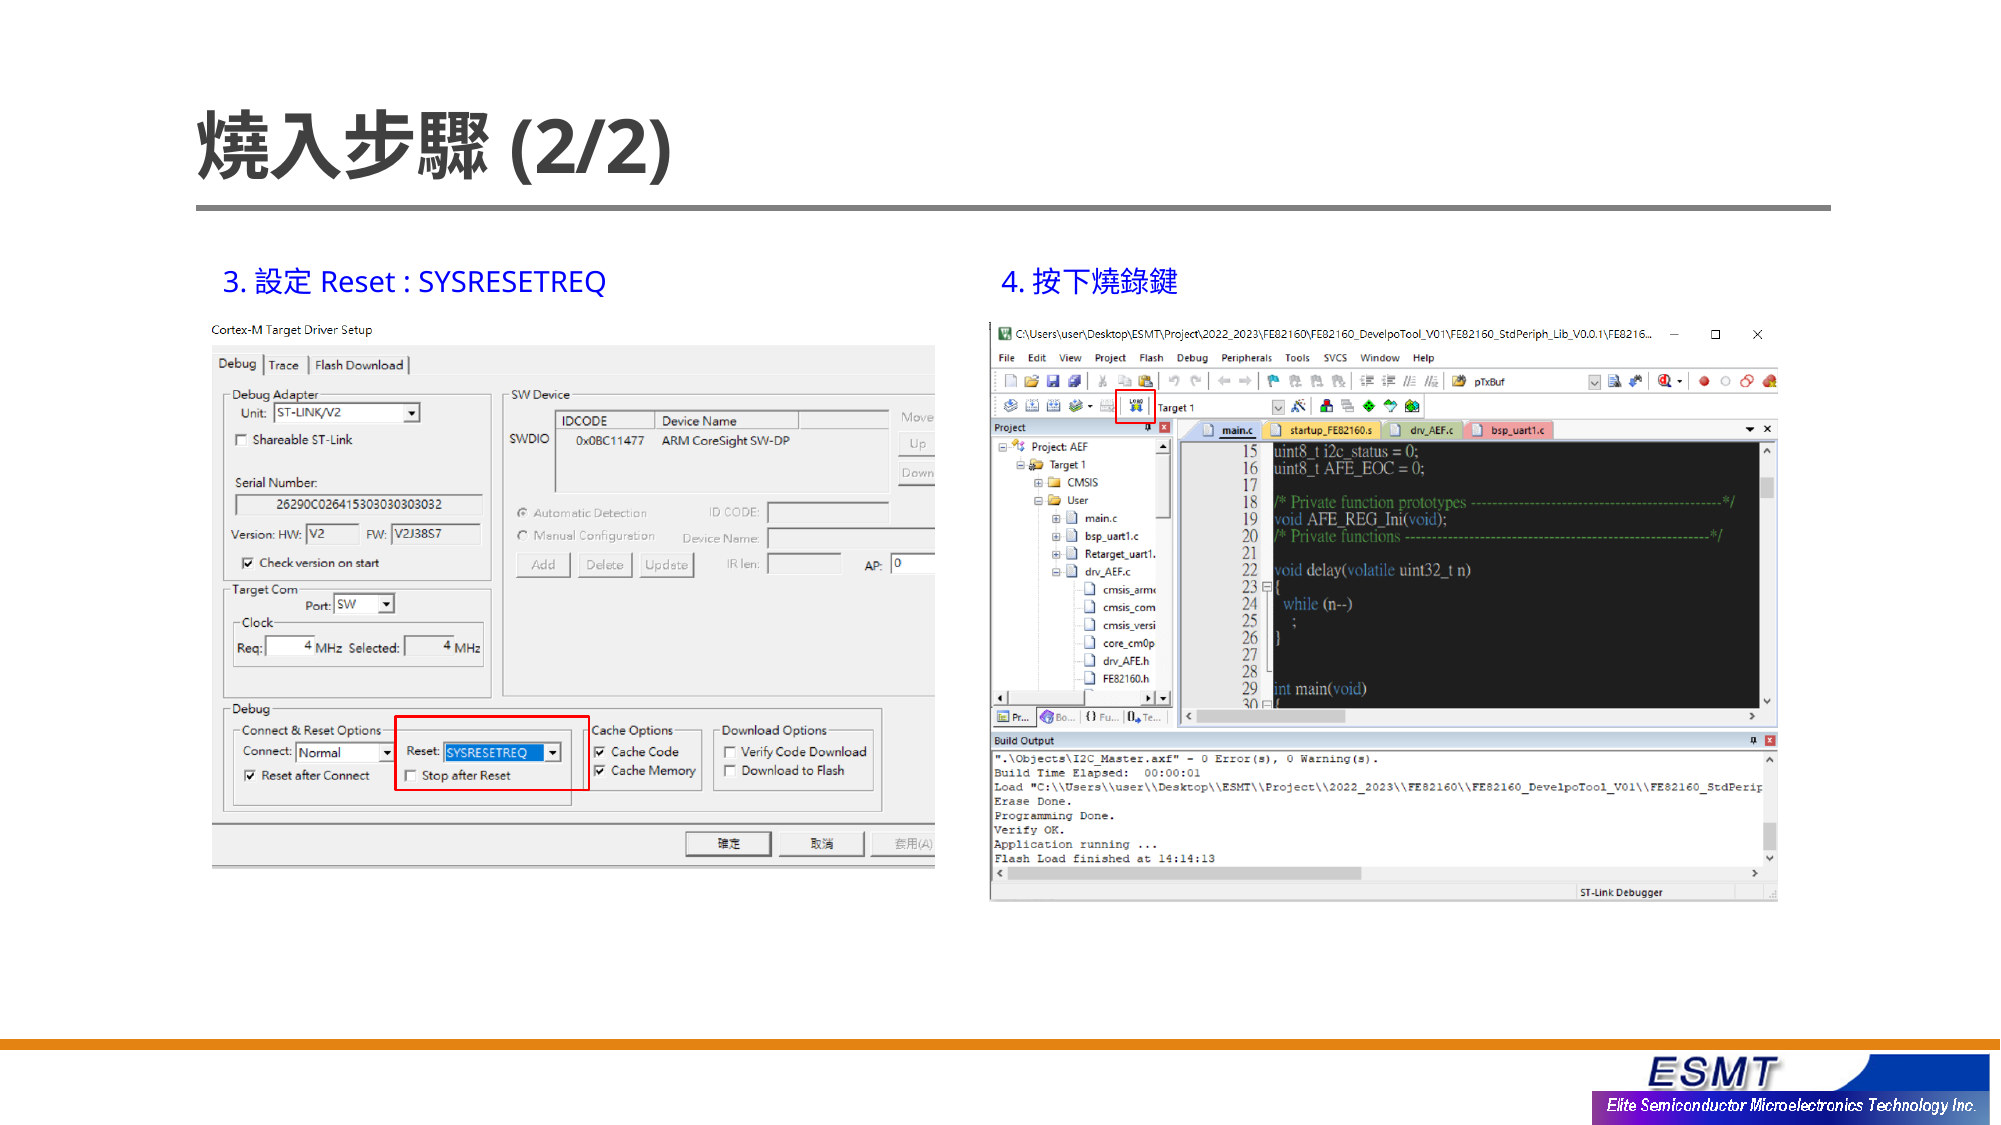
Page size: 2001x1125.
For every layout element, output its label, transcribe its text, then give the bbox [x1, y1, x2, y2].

text_box 3.設定Reset : SYSRESETREQ [208, 255, 622, 306]
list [211, 321, 935, 870]
title 燒入步驟(2/2) [180, 47, 1830, 197]
picture [988, 322, 1779, 903]
text_box 4.按下燒錄鍵 [986, 255, 1194, 306]
picture [1591, 1052, 1990, 1125]
